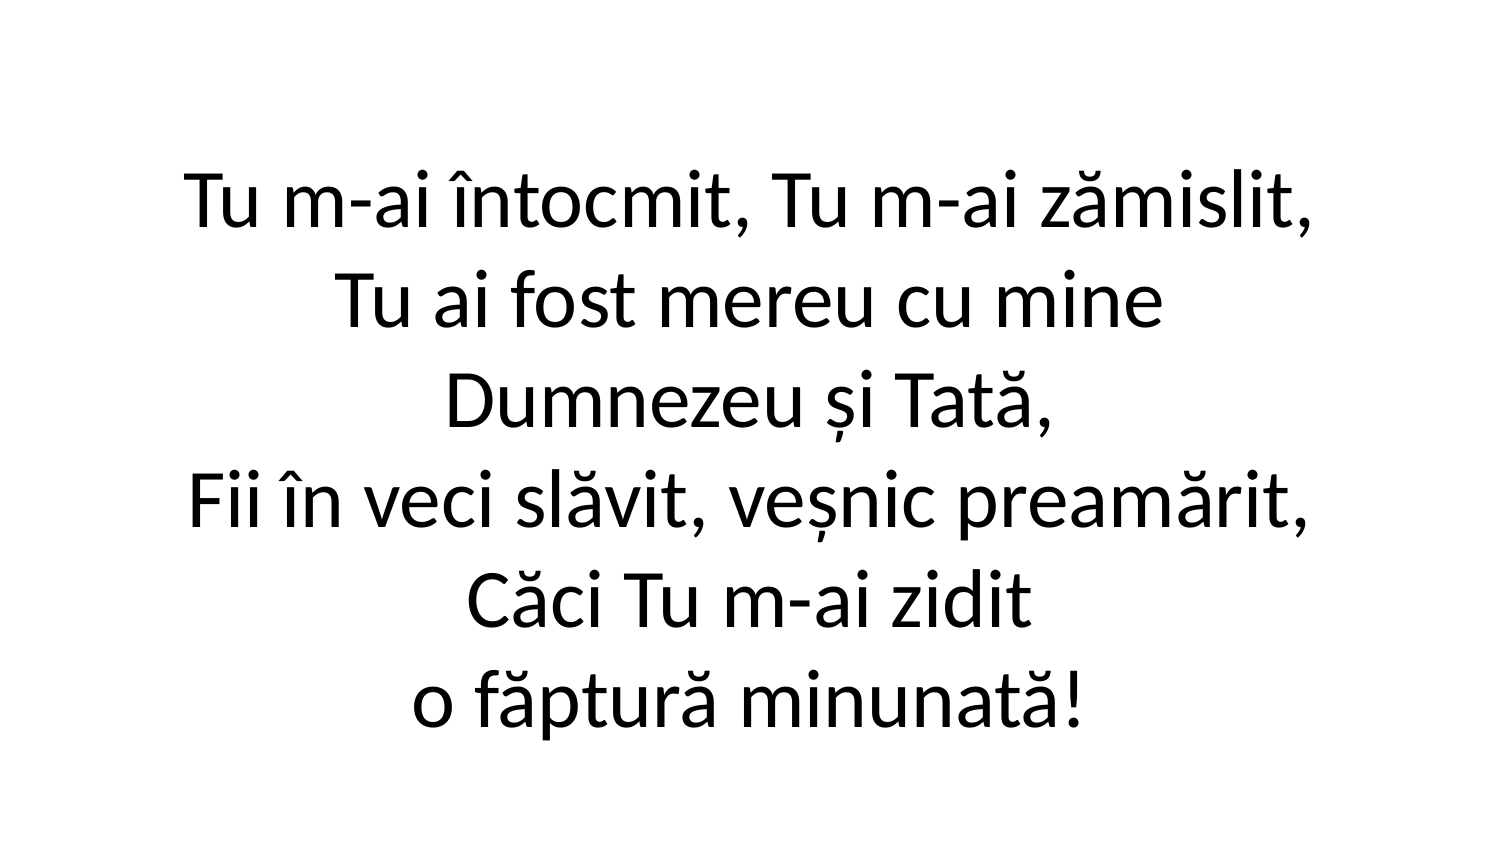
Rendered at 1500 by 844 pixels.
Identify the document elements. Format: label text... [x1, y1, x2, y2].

text_box Tu m-ai întocmit, Tu m-ai zămislit, Tu ai fost mereu cu mine Dumnezeu și Tată, Fii în veci slăvit, veșnic preamărit, Căci Tu m-ai zidit o făptură minunată! [168, 92, 1332, 752]
